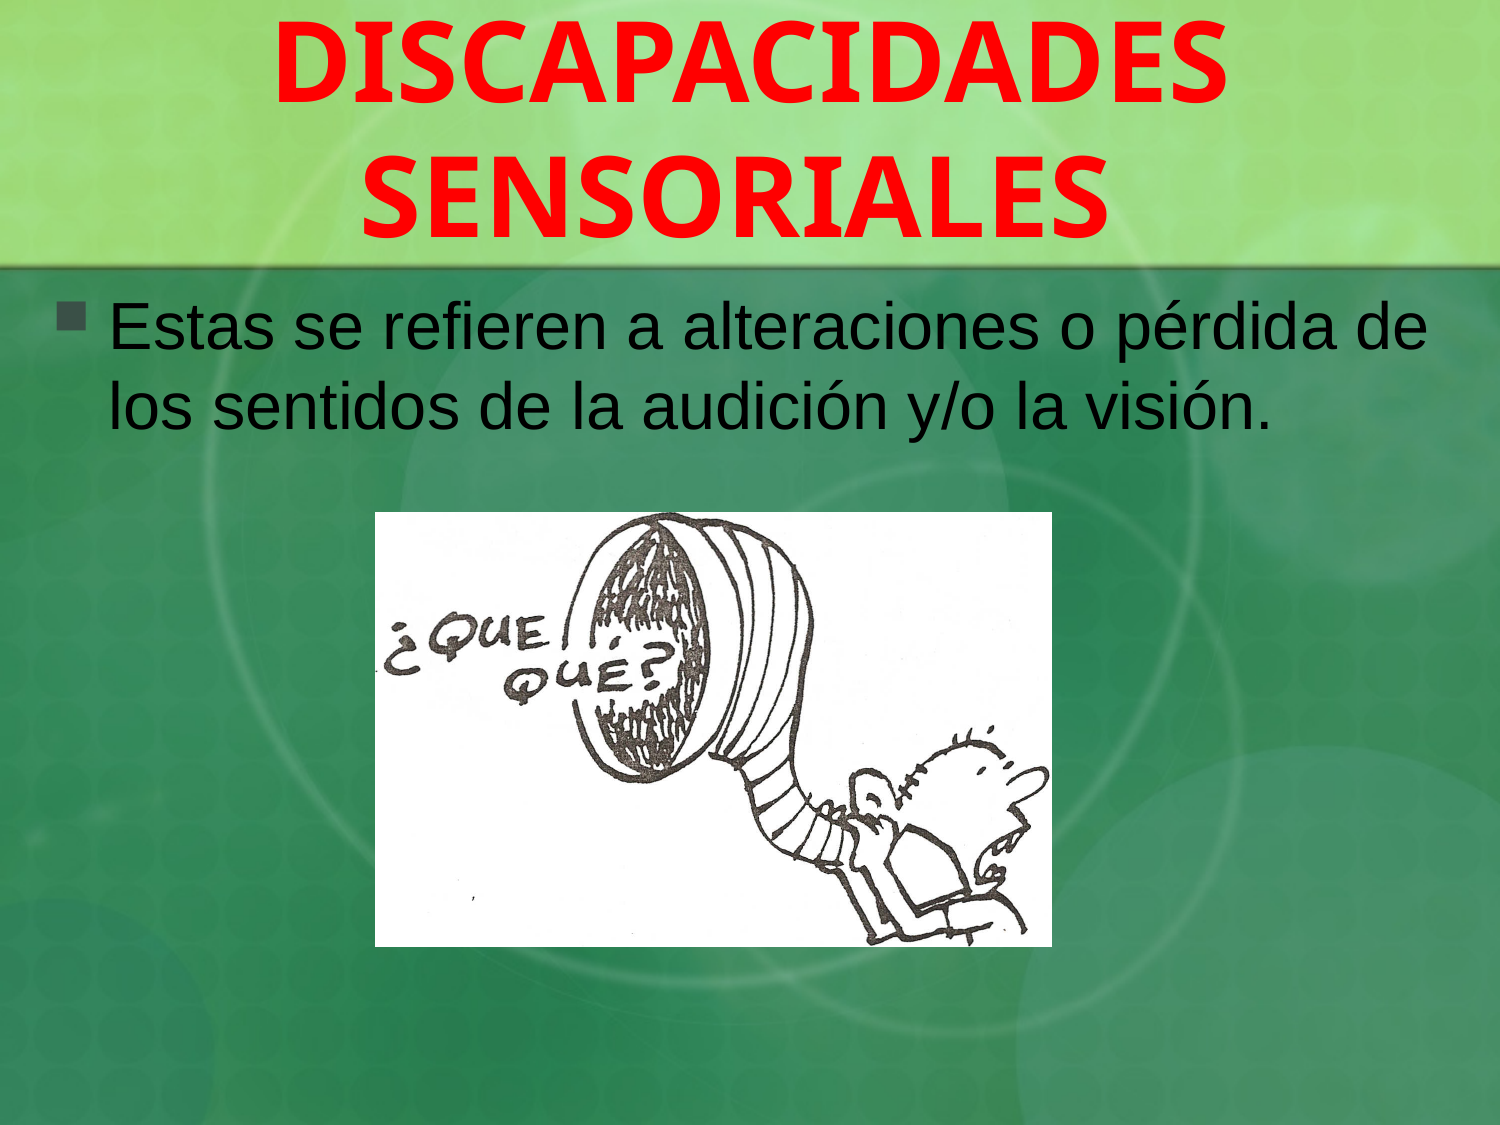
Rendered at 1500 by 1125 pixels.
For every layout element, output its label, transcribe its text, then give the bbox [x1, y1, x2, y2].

title DISCAPACIDADES SENSORIALES [37, 24, 1463, 226]
picture [0, 0, 1500, 1125]
list Estas se refieren a alteraciones o pérdida de los sentidos de la audición y/o la visión. [37, 274, 1463, 1101]
